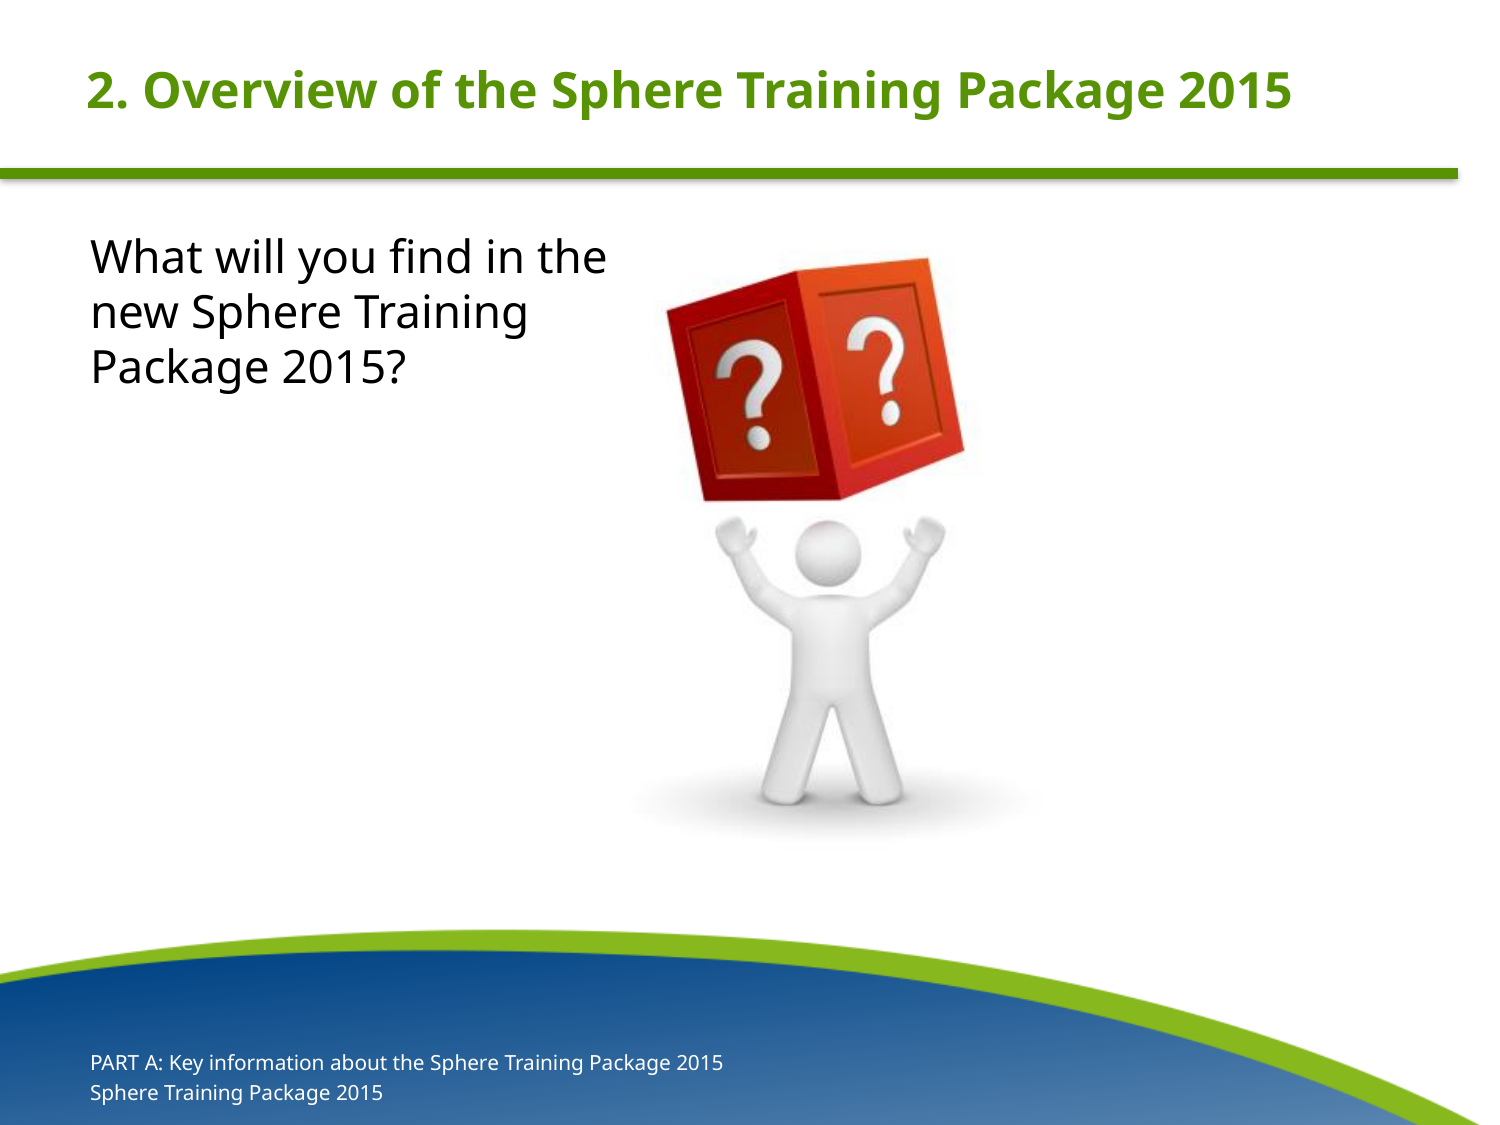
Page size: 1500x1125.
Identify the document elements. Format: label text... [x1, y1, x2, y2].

list What will you find in the new Sphere Training Package 2015? [75, 219, 500, 586]
text_box PART A: Key information about the Sphere Training Package 2015 Sphere Training Package 2015 [74, 1038, 1109, 1111]
picture [505, 201, 1160, 856]
picture [0, 927, 1500, 1125]
title 2. Overview of the Sphere Training Package 2015 [75, 0, 1425, 178]
